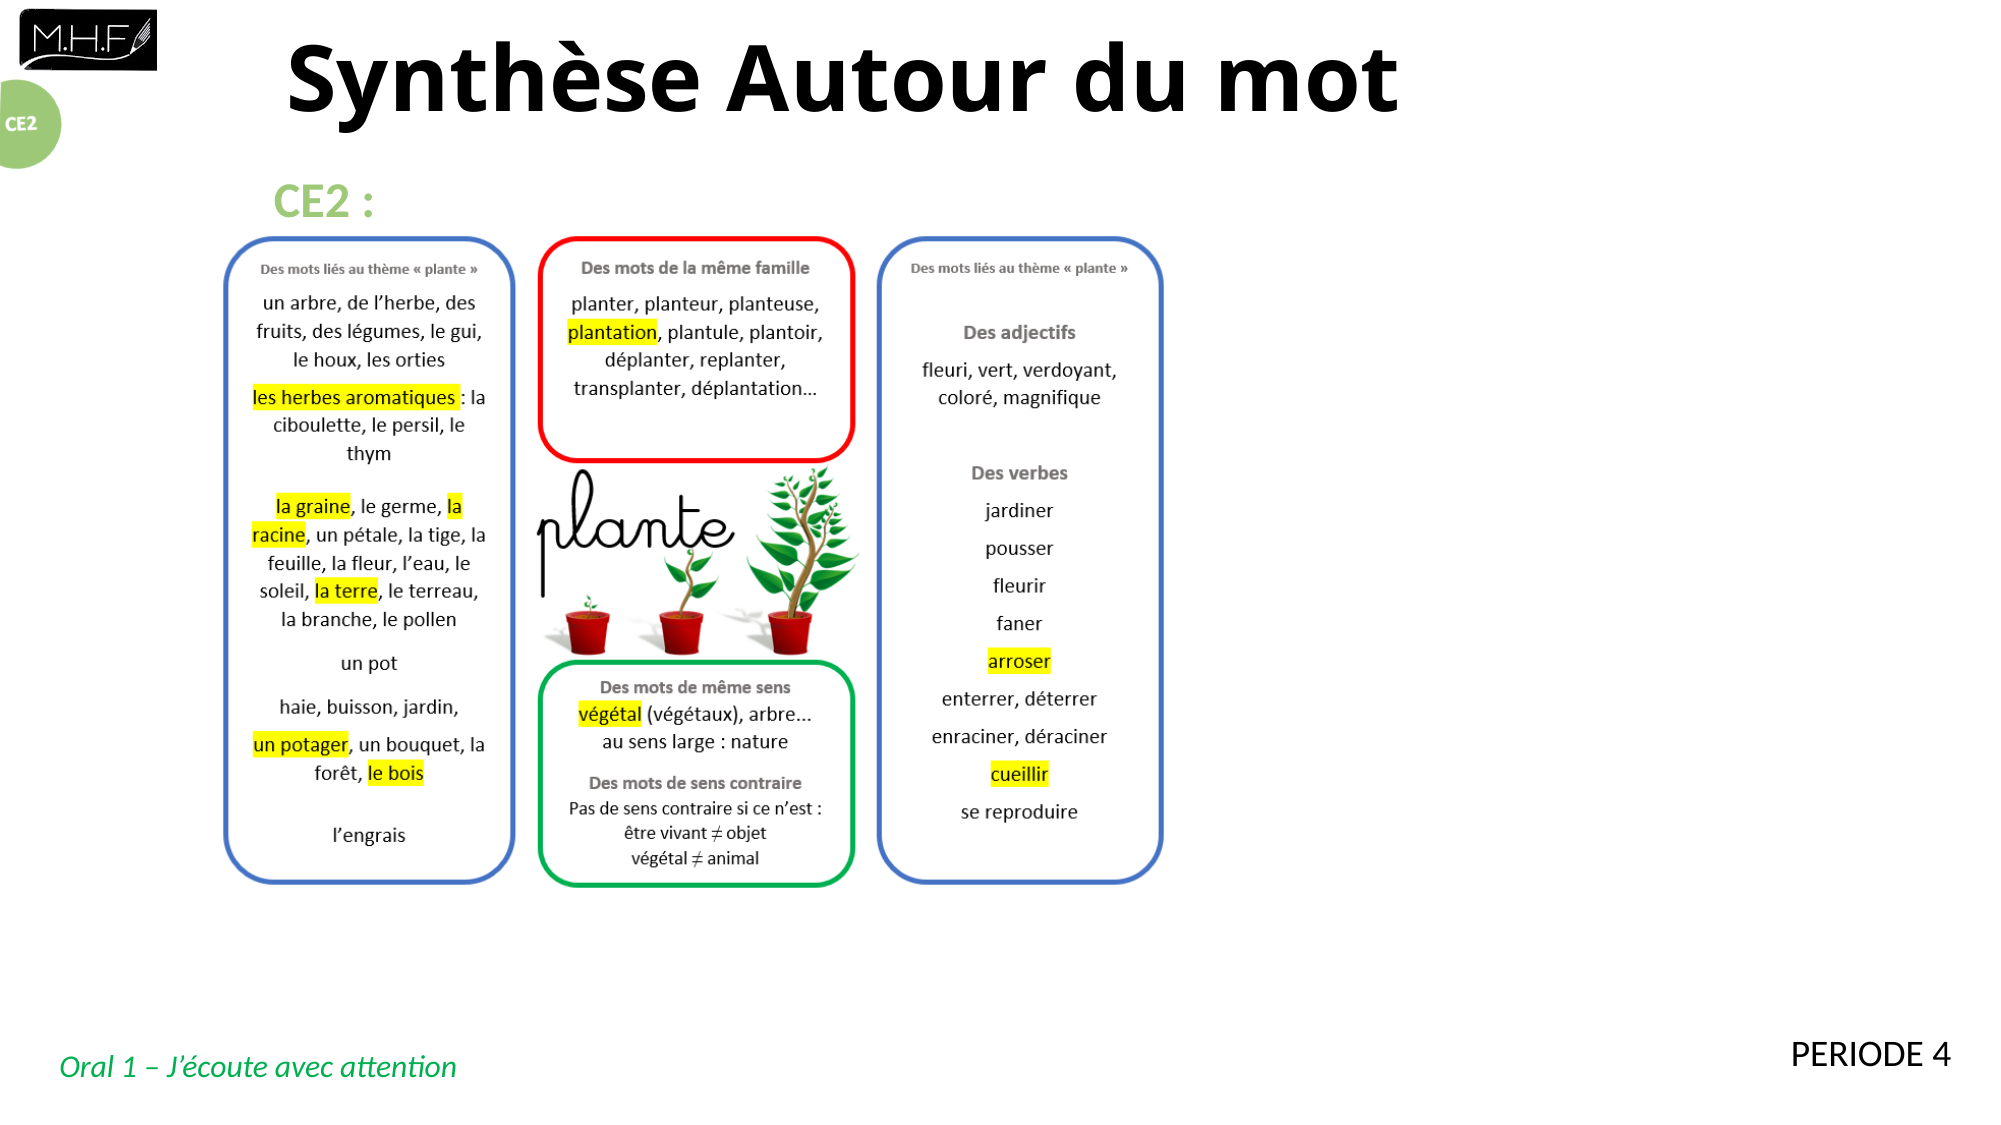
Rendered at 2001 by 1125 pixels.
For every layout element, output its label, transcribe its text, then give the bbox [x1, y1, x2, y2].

text_box PERIODE 4 [1362, 1021, 1967, 1082]
title Synthèse Autour du mot [271, 7, 1818, 156]
picture [0, 7, 157, 207]
text_box Oral 1 – J’écoute avec attention [44, 1038, 1346, 1092]
picture [206, 224, 1178, 901]
text_box CE2 : [259, 155, 1156, 224]
